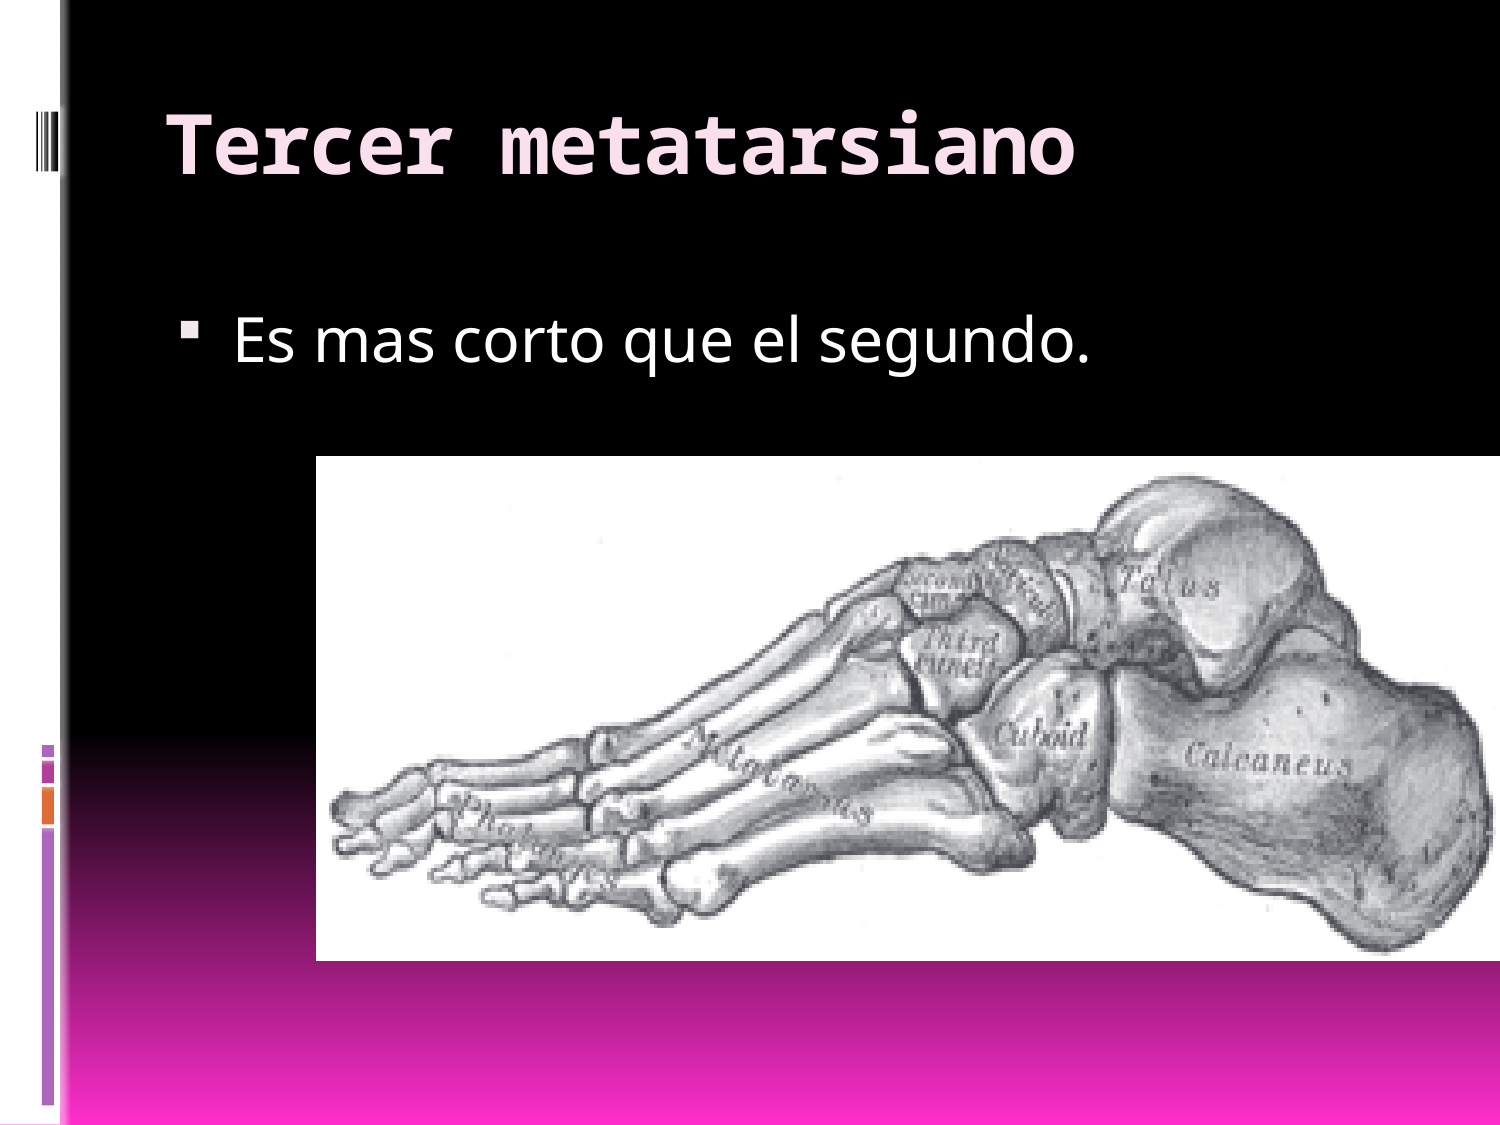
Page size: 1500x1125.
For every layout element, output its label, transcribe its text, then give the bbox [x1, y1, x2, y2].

list Es mas corto que el segundo. [150, 292, 1425, 1043]
title Tercer metatarsiano [150, 83, 1425, 234]
picture [315, 456, 1500, 962]
